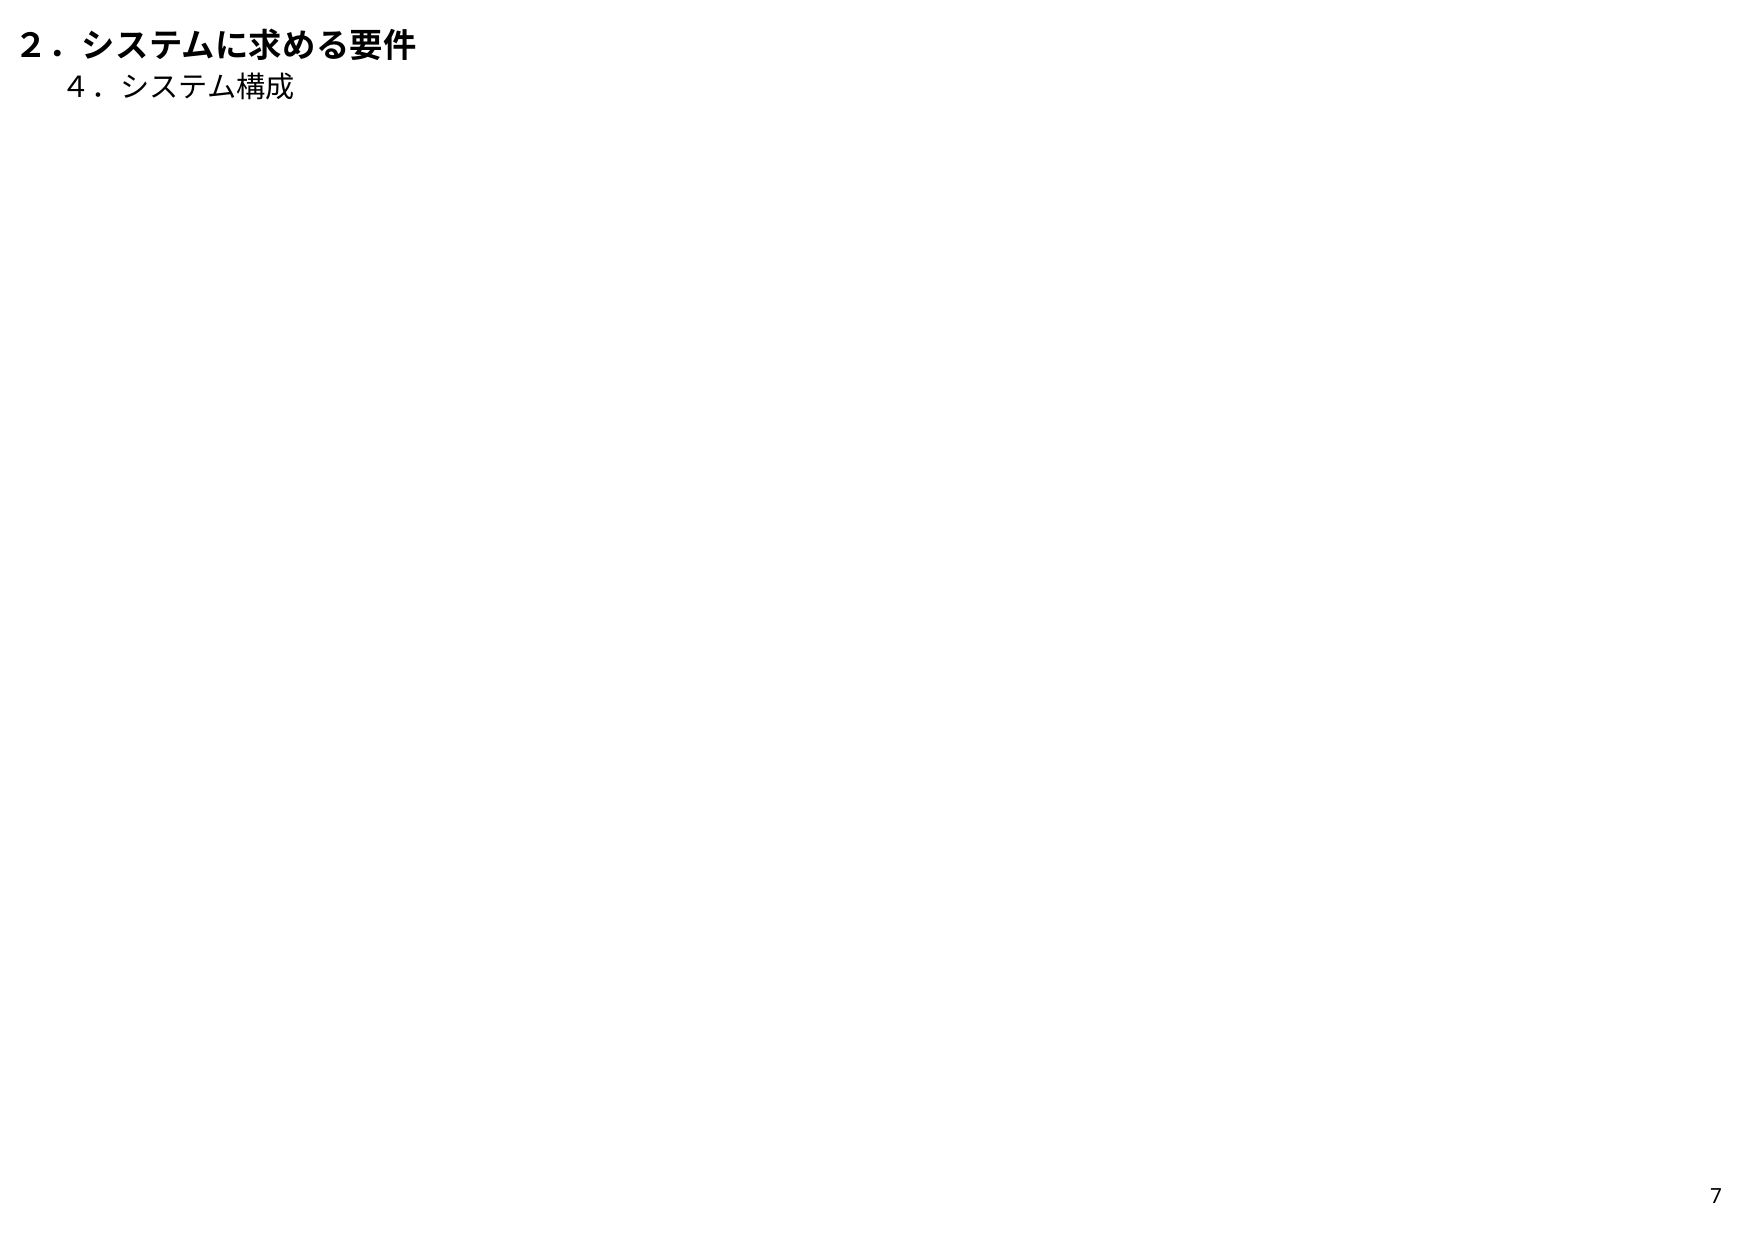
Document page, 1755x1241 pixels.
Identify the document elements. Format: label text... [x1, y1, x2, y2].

title ２．システムに求める要件 [14, 29, 1739, 66]
list ４．システム構成 [61, 67, 1739, 104]
